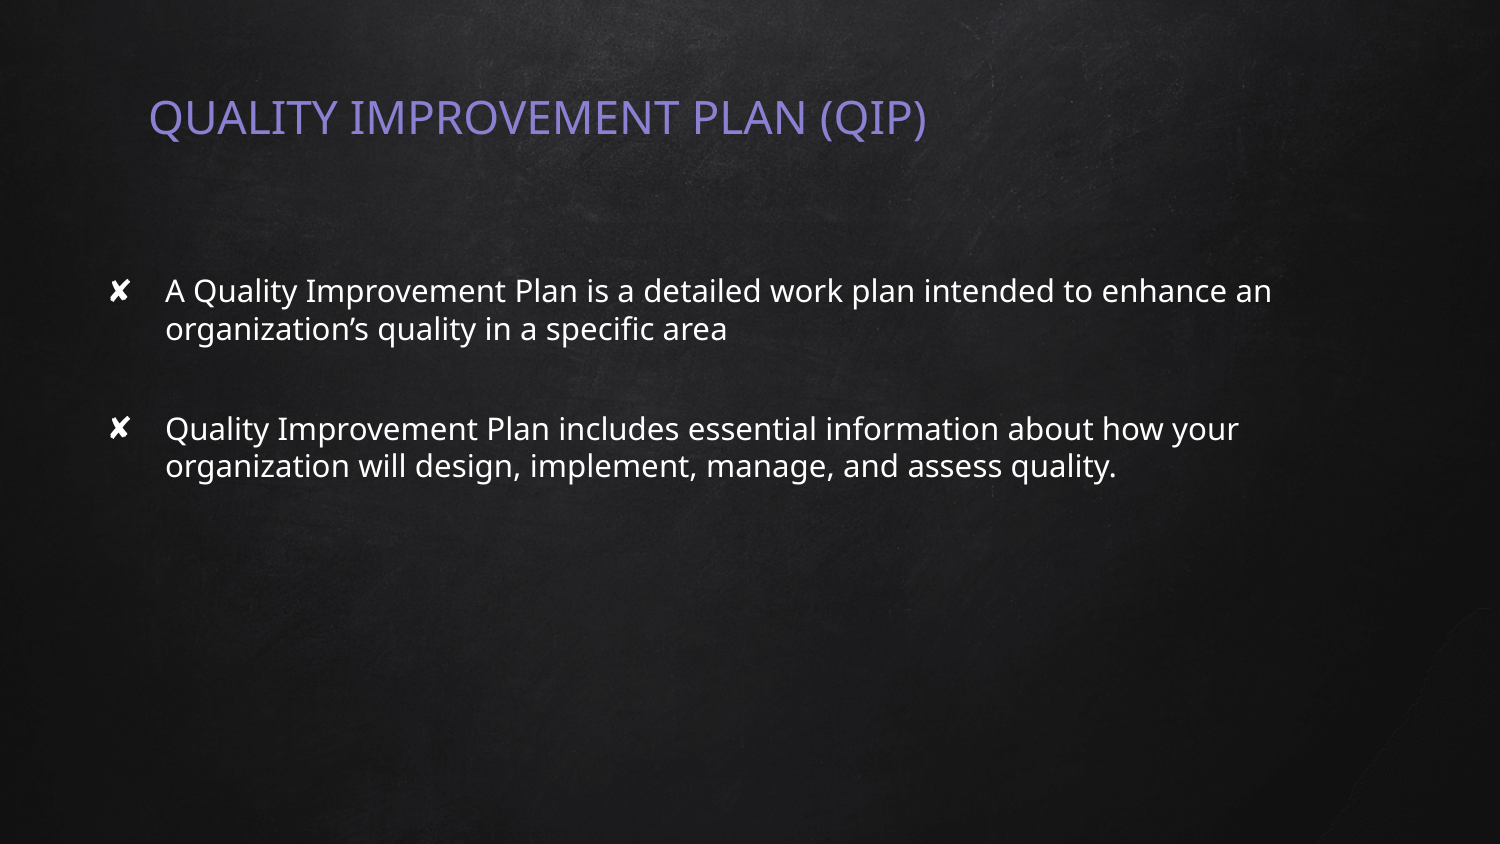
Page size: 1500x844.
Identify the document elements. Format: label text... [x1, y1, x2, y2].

list A Quality Improvement Plan is a detailed work plan intended to enhance an organization’s quality in a specific area Quality Improvement Plan includes essential information about how your organization will design, implement, manage, and assess quality. [75, 256, 1425, 668]
title QUALITY IMPROVEMENT PLAN (QIP) [39, 73, 1036, 215]
picture [0, 0, 1500, 844]
